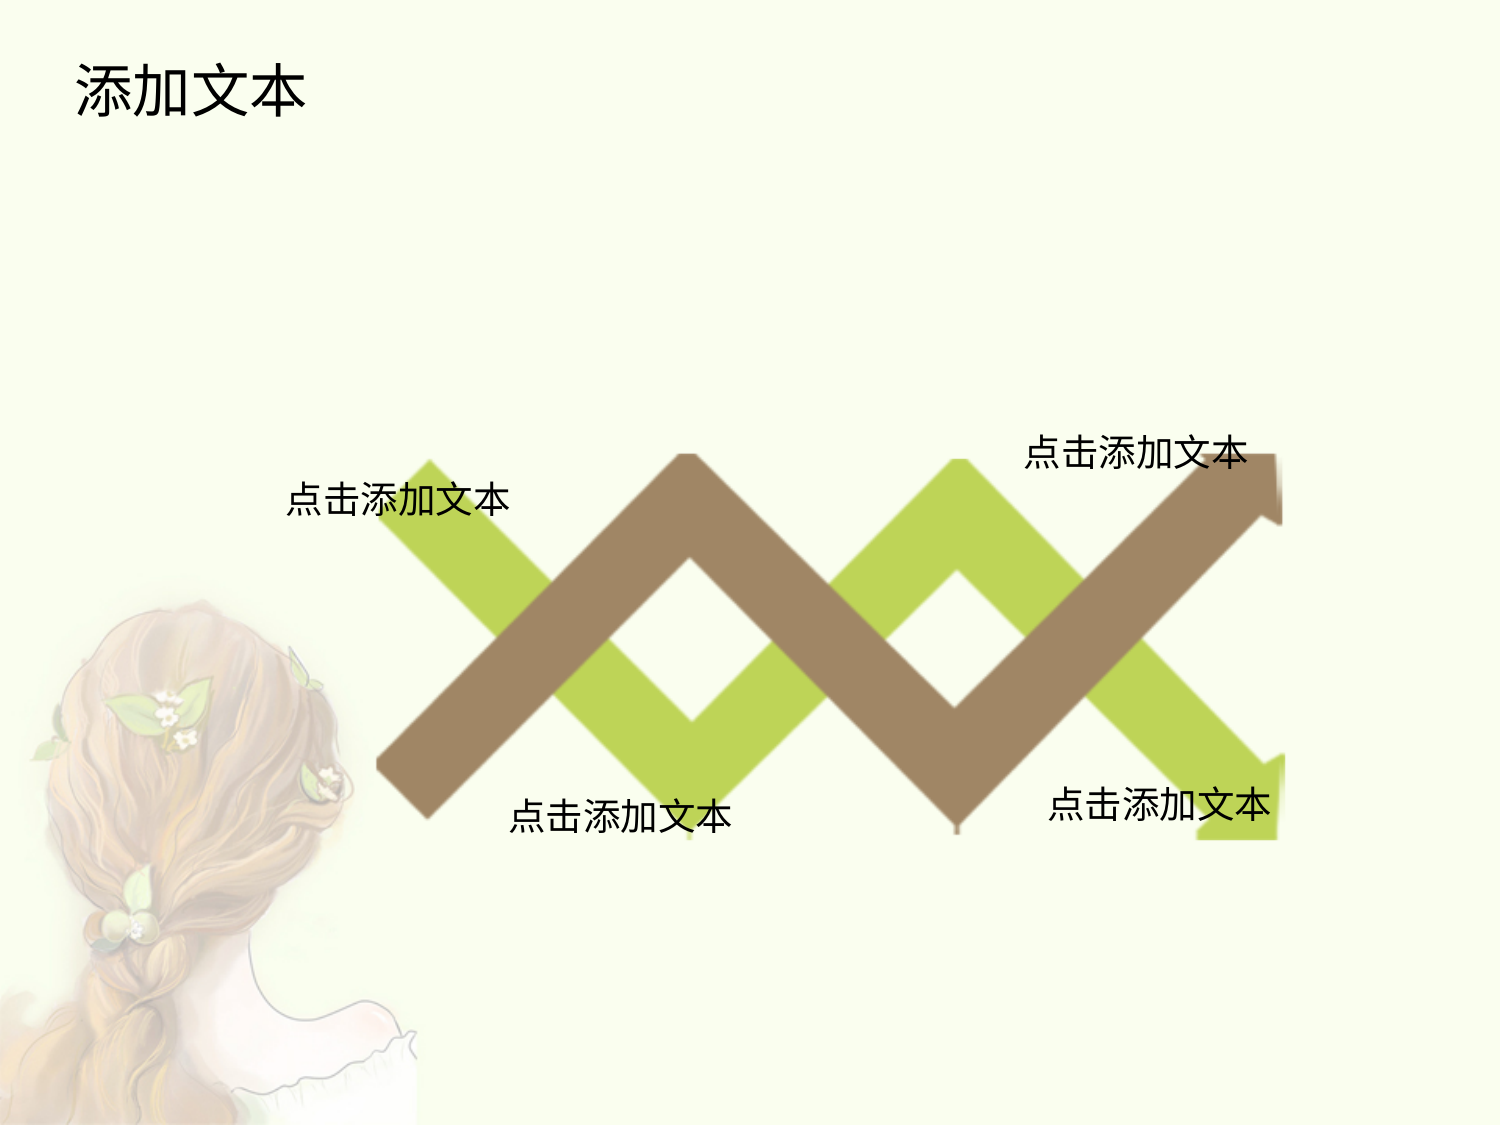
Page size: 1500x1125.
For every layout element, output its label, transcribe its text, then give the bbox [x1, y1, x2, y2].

text_box 点击添加文本 [270, 468, 311, 529]
text_box 添加文本 [60, 46, 323, 132]
picture [0, 0, 1500, 1125]
